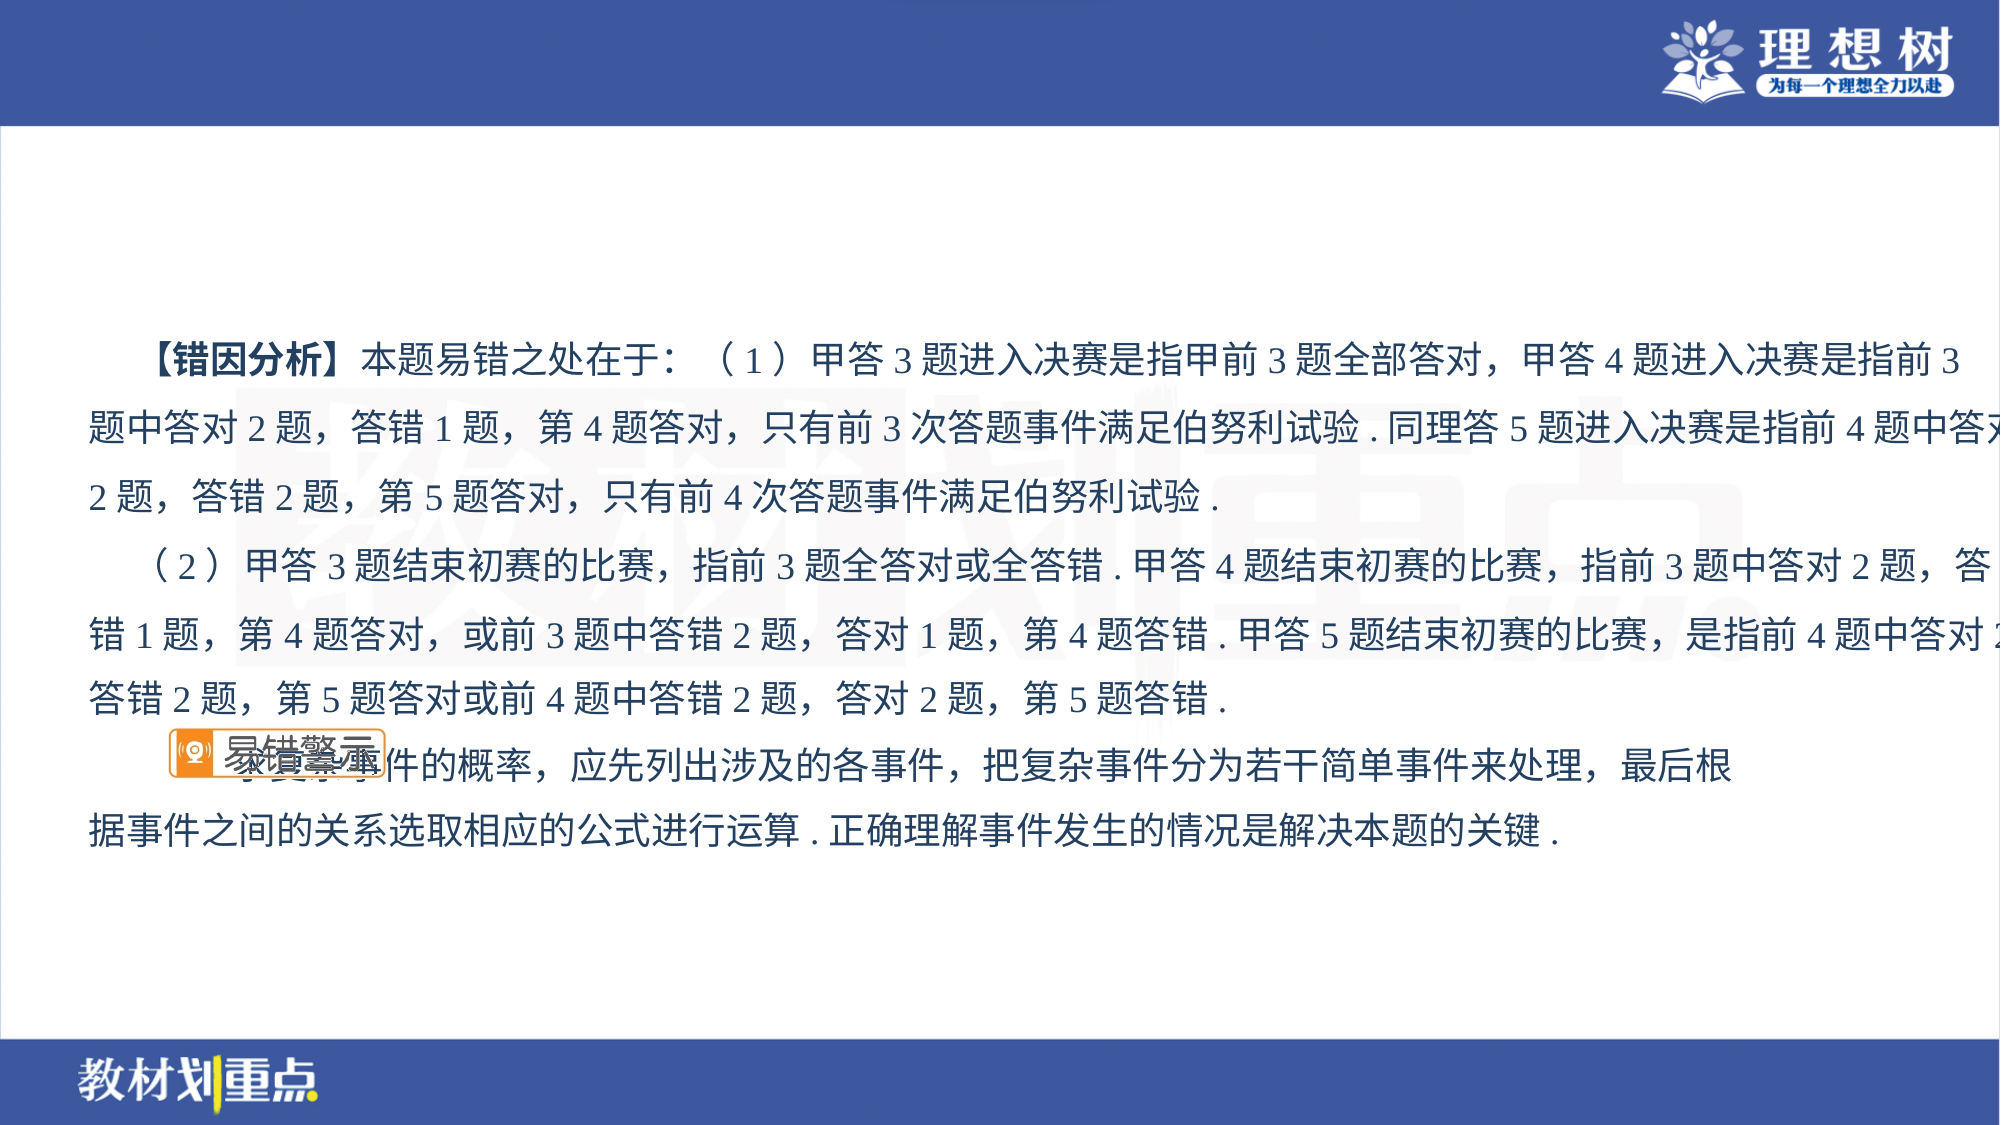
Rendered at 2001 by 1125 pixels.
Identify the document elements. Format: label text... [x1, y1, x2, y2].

text_box 【错因分析】本题易错之处在于：（1）甲答3题进入决赛是指甲前3题全部答对，甲答4题进入决赛是指前3 题中答对2题，答错1题，第4题答对，只有前3次答题事件满足伯努利试验.同理答5题进入决赛是指前4题中答对 2题，答错2题，第5题答对，只有前4次答题事件满足伯努利试验. （2）甲答3题结束初赛的比赛，指前3题全答对或全答错.甲答4题结束初赛的比赛，指前3题中答对2题，答 错1题，第4题答对，或前3题中答错2题，答对1题，第4题答错.甲答5题结束初赛的比赛，是指前4题中答对2题， 答错2题，第5题答对或前4题中答错2题，答对2题，第5题答错. [88, 311, 1911, 714]
picture [0, 0, 2000, 1125]
text_box 求复杂事件的概率，应先列出涉及的各事件，把复杂事件分为若干简单事件来处理，最后根 据事件之间的关系选取相应的公式进行运算.正确理解事件发生的情况是解决本题的关键. [88, 718, 1911, 846]
